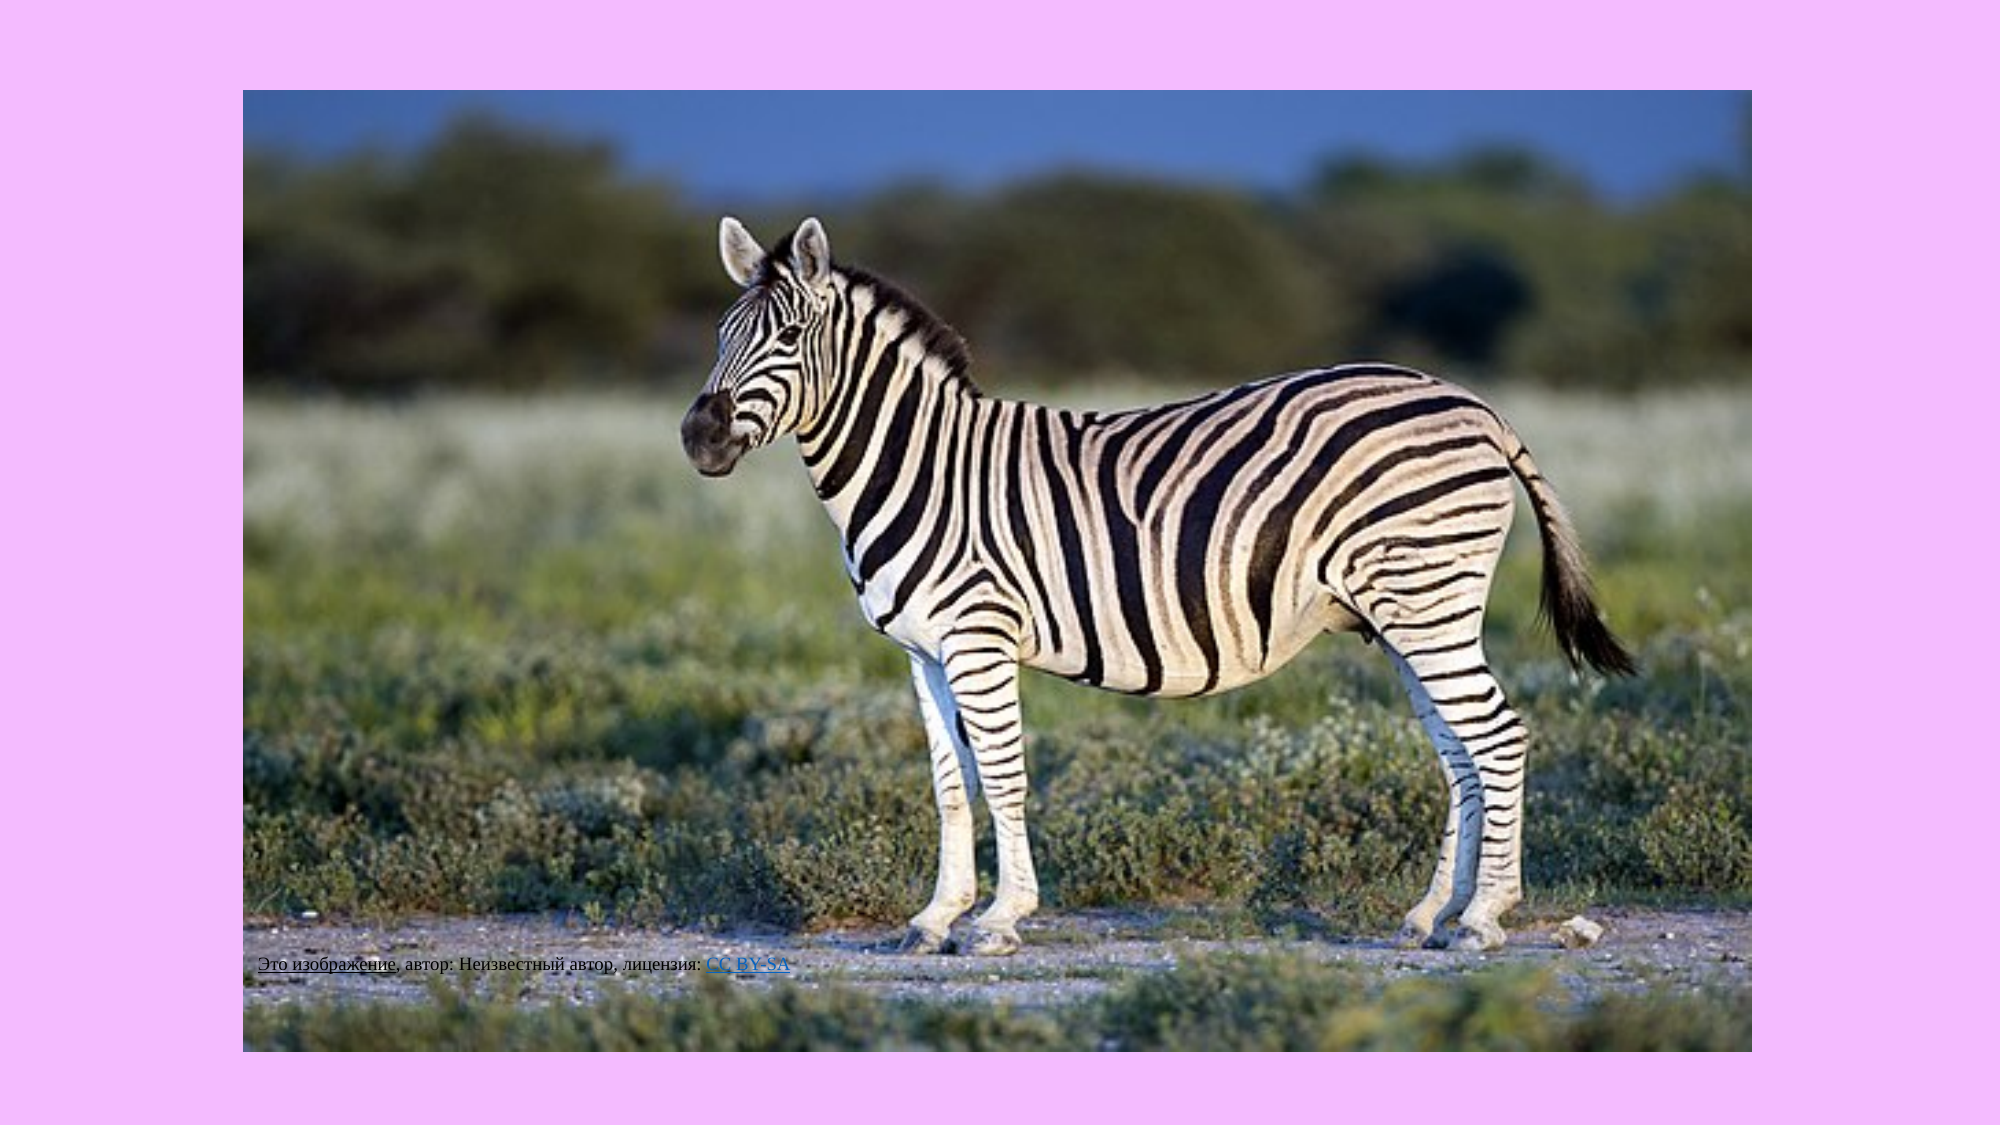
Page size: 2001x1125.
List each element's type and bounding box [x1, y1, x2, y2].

picture [243, 90, 1752, 1052]
